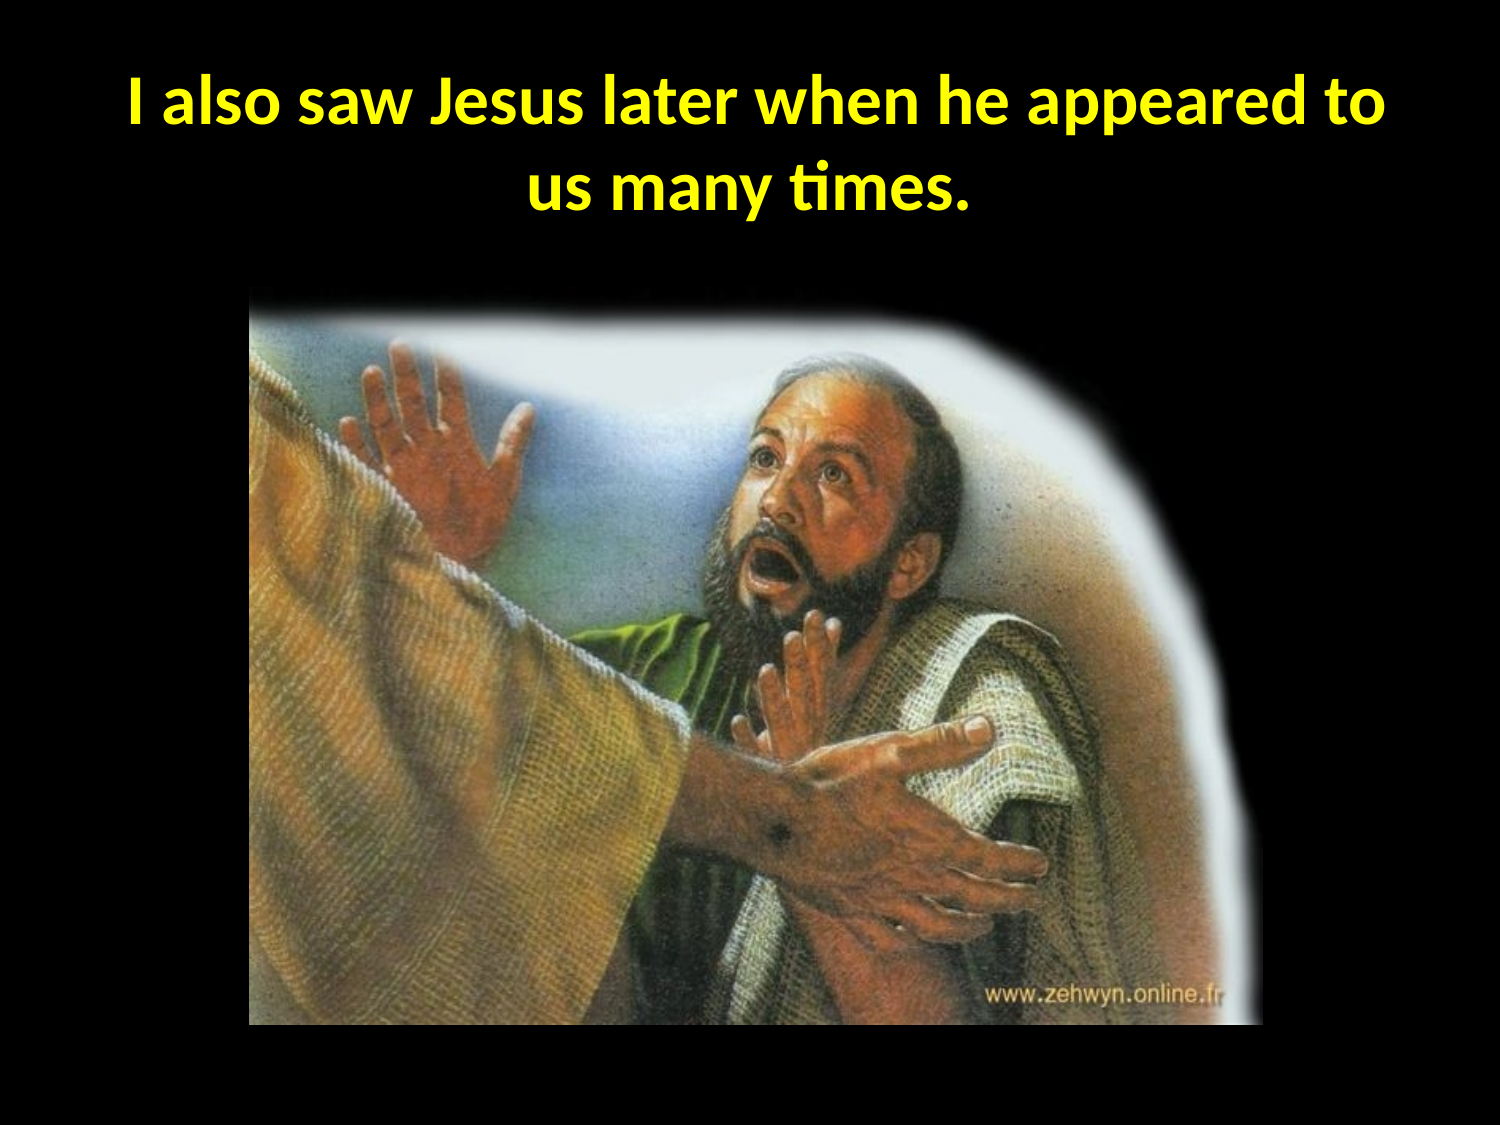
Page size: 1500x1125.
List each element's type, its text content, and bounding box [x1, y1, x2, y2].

title I also saw Jesus later when he appeared to us many times. [75, 45, 1425, 233]
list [249, 287, 1263, 1026]
